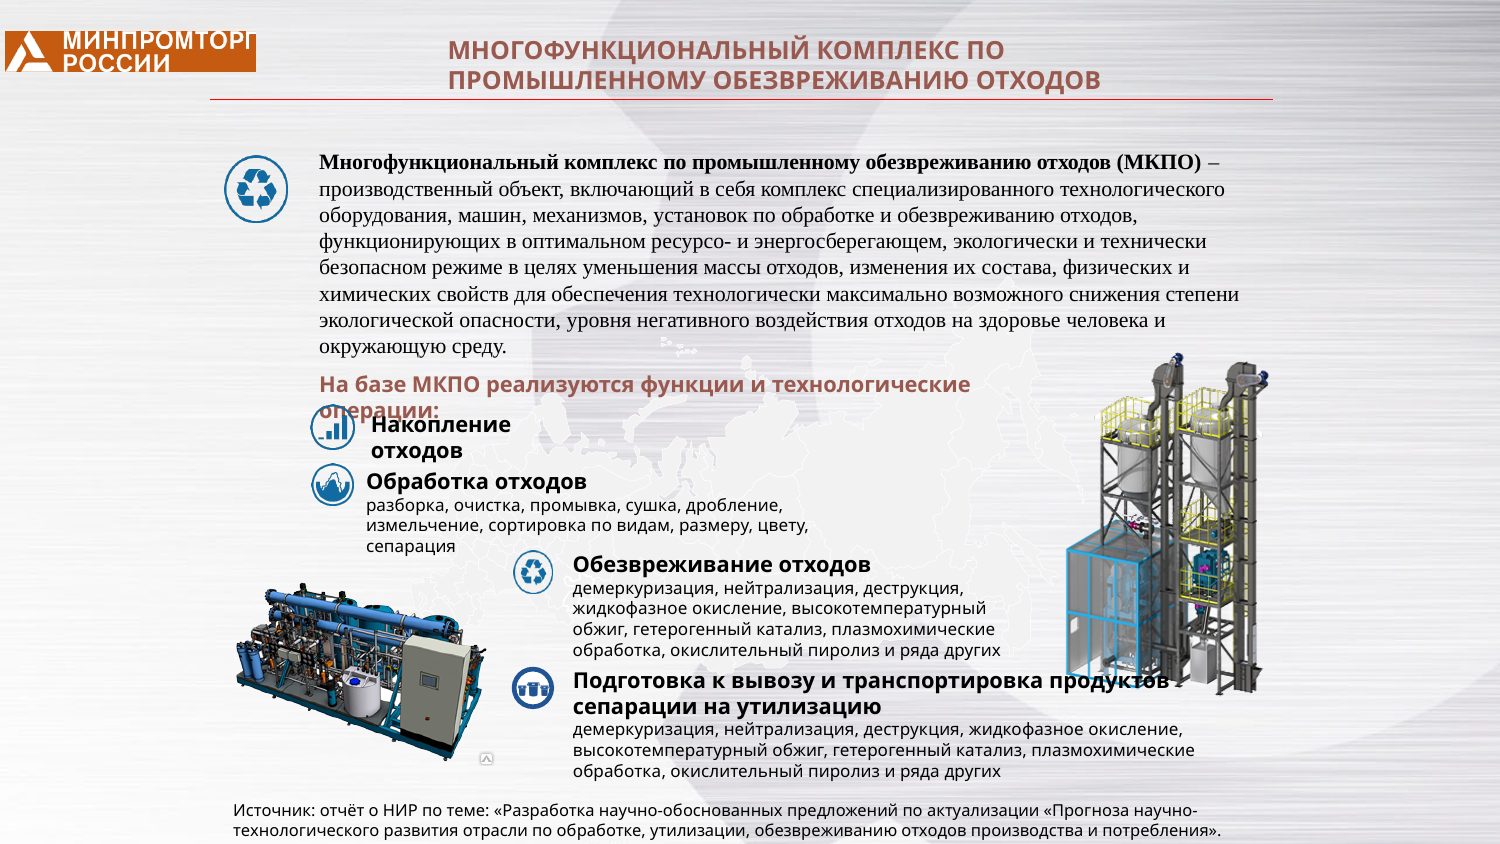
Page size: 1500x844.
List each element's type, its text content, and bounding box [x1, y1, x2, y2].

text_box Многофункциональный комплекс по промышленному обезвреживанию отходов (МКПО) – производственный объект, включающий в себя комплекс специализированного технологического оборудования, машин, механизмов, установок по обработке и обезвреживанию отходов, функционирующих в оптимальном ресурсо- и энергосберегающем, экологически и технически безопасном режиме в целях уменьшения массы отходов, изменения их состава, физических и химических свойств для обеспечения технологически максимально возможного снижения степени экологической опасности, уровня негативного воздействия отходов на здоровье человека и окружающую среду. [304, 140, 1273, 362]
picture [0, 0, 1500, 844]
text_box Накопление отходов [356, 403, 405, 462]
text_box Подготовка к вывозу и транспортировка продуктов сепарации на утилизацию демеркуризация, нейтрализация, деструкция, жидкофазное окисление, высокотемпературный обжиг, гетерогенный катализ, плазмохимические обработка, окислительный пиролиз и ряда других [563, 685, 1263, 786]
text_box На базе МКПО реализуются функции и технологические операции: [304, 362, 405, 409]
text_box Обработка отходов разборка, очистка, промывка, сушка, дробление, измельчение, сортировка по видам, размеру, цвету, сепарация [356, 462, 405, 561]
text_box Источник: отчёт о НИР по теме: «Разработка научно-обоснованных предложений по актуализации «Прогноза научно-технологического развития отрасли по обработке, утилизации, обезвреживанию отходов производства и потребления». Мытищи: ФГАУ «НИИ «ЦЭПП», 2018. [218, 793, 1284, 844]
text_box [410, 275, 1093, 677]
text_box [513, 668, 552, 707]
text_box Многофункциональный комплекс по промышленному обезвреживанию отходов [447, 26, 1240, 98]
